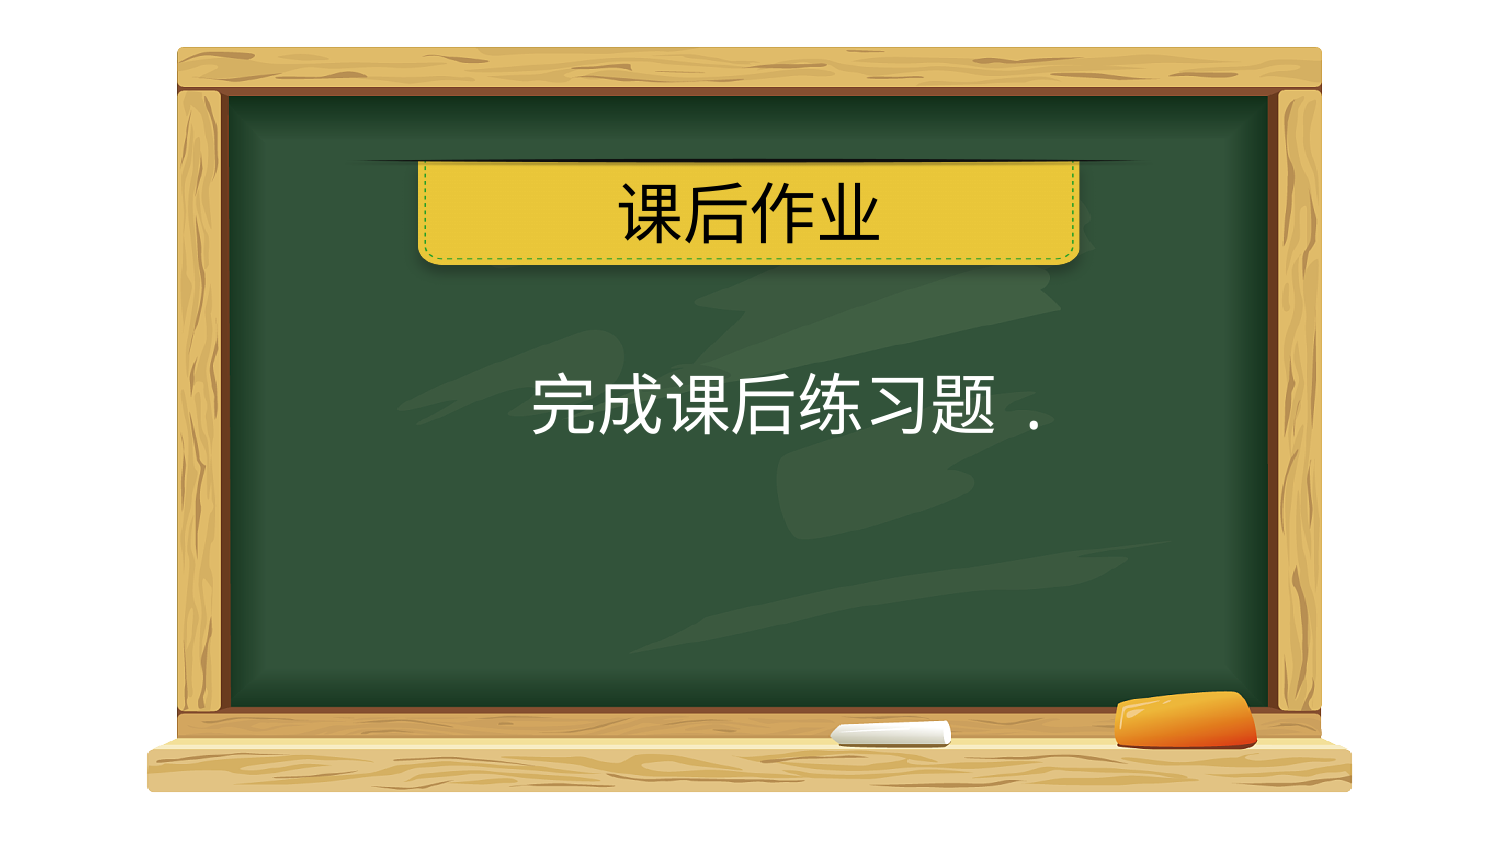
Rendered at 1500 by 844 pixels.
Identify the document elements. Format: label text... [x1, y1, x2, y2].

text_box 完成课后练习题. [301, 315, 1284, 451]
picture [92, 40, 1408, 812]
